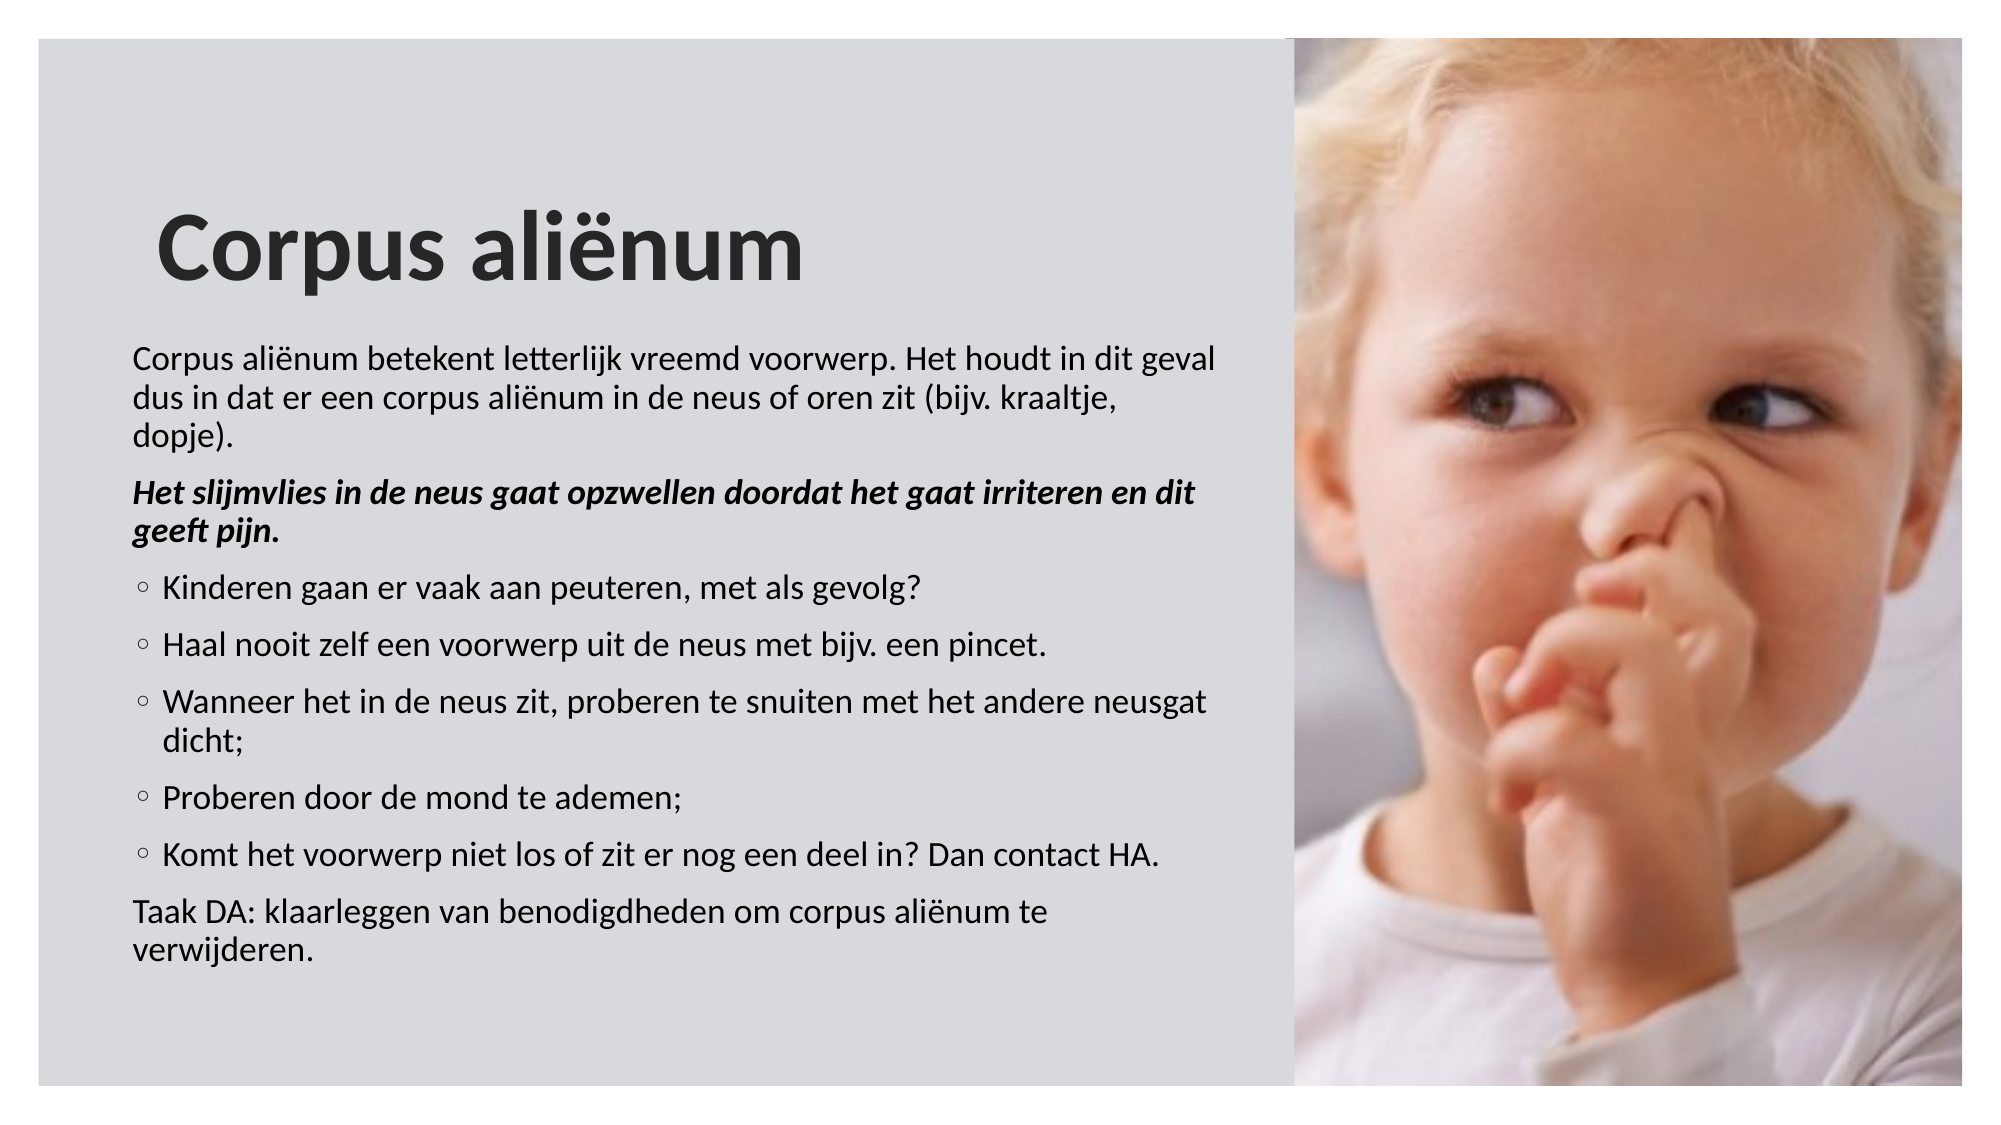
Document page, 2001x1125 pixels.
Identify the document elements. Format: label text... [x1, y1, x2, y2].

title Corpus aliënum [142, 105, 1173, 332]
list Corpus aliënum betekent letterlijk vreemd voorwerp. Het houdt in dit geval dus in dat er een corpus aliënum in de neus of oren zit (bijv. kraaltje, dopje). Het slijmvlies in de neus gaat opzwellen doordat het gaat irriteren en dit geeft pijn. Kinderen gaan er vaak aan peuteren, met als gevolg? Haal nooit zelf een voorwerp uit de neus met bijv. een pincet. Wanneer het in de neus zit, proberen te snuiten met het andere neusgat dicht; Proberen door de mond te ademen; Komt het voorwerp niet los of zit er nog een deel in? Dan contact HA. Taak DA: klaarleggen van benodigdheden om corpus aliënum te verwijderen. [117, 332, 1236, 1042]
text_box [38, 38, 1281, 1087]
picture [1285, 38, 1963, 1086]
